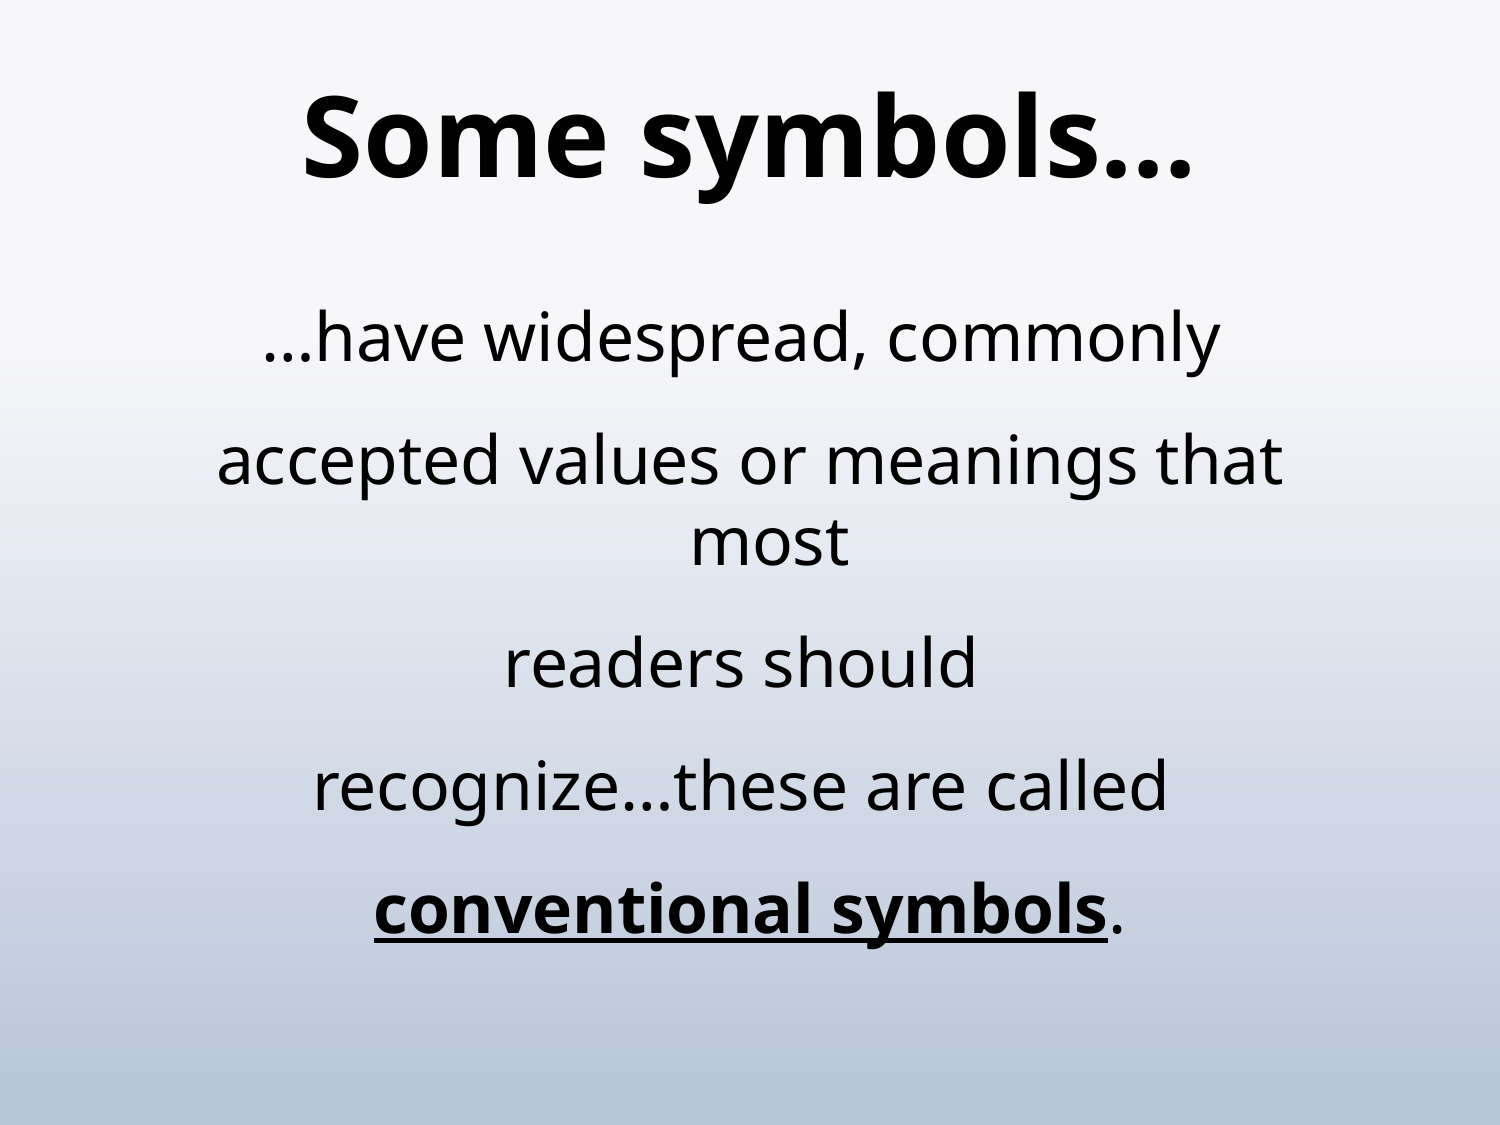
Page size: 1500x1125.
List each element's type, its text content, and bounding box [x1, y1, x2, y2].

list …have widespread, commonly accepted values or meanings that most readers should recognize…these are called conventional symbols. [150, 286, 1350, 993]
title Some symbols… [150, 37, 1350, 245]
